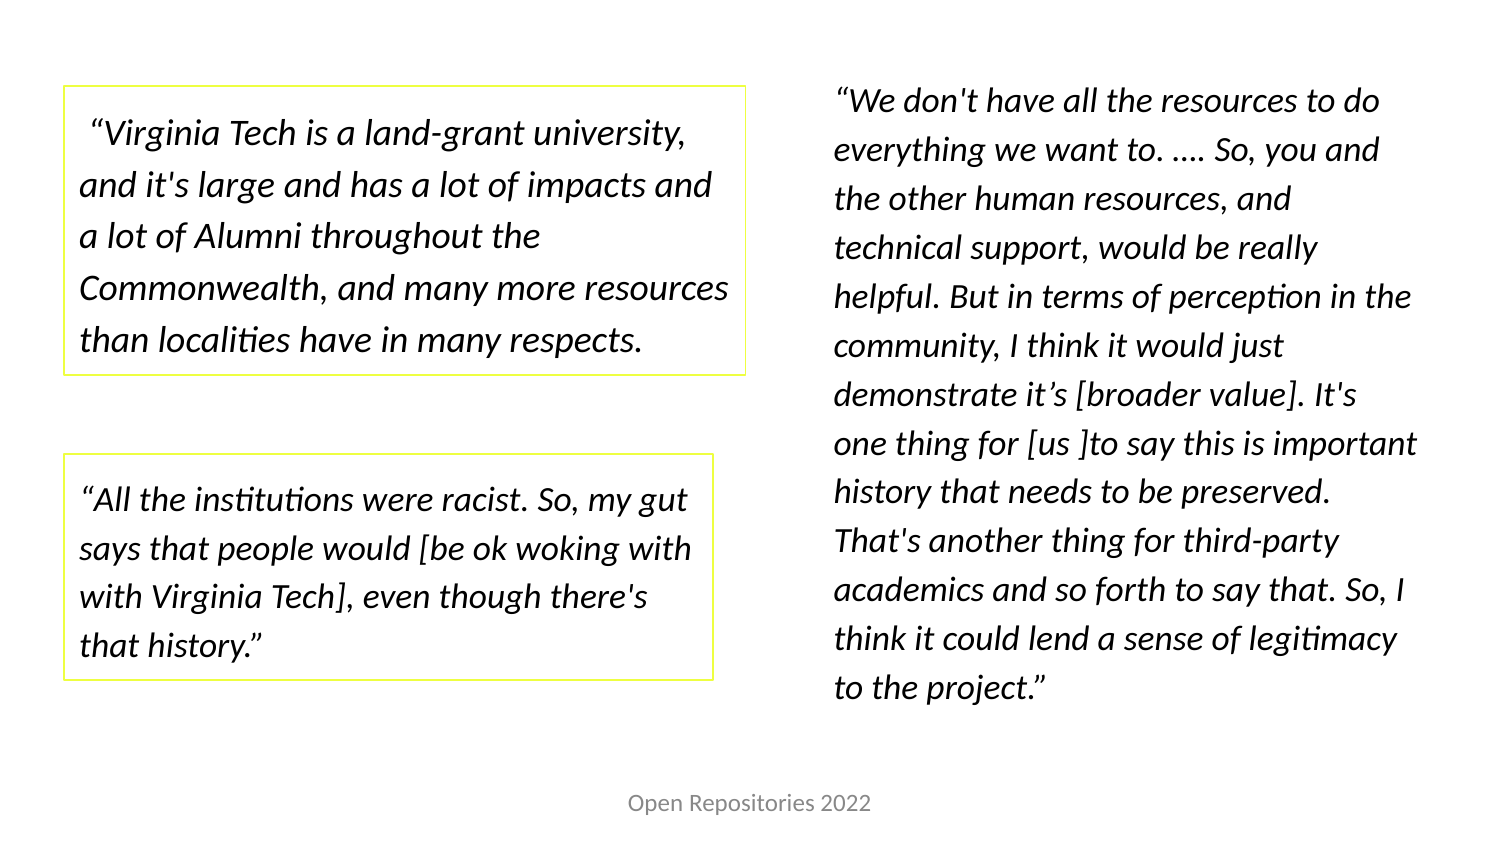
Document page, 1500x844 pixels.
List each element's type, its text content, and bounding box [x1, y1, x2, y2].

text_box “Virginia Tech is a land-grant university, and it's large and has a lot of impacts and a lot of Alumni throughout the Commonwealth, and many more resources than localities have in many respects. [64, 86, 746, 375]
text_box “All the institutions were racist. So, my gut says that people would [be ok woking with with Virginia Tech], even though there's that history.” [64, 454, 714, 680]
text_box “We don't have all the resources to do everything we want to. …. So, you and the other human resources, and technical support, would be really helpful. But in terms of perception in the community, I think it would just demonstrate it’s [broader value]. It's one thing for [us ]to say this is important history that needs to be preserved. That's another thing for third-party academics and so forth to say that. So, I think it could lend a sense of legitimacy to the project.” [818, 55, 1434, 722]
